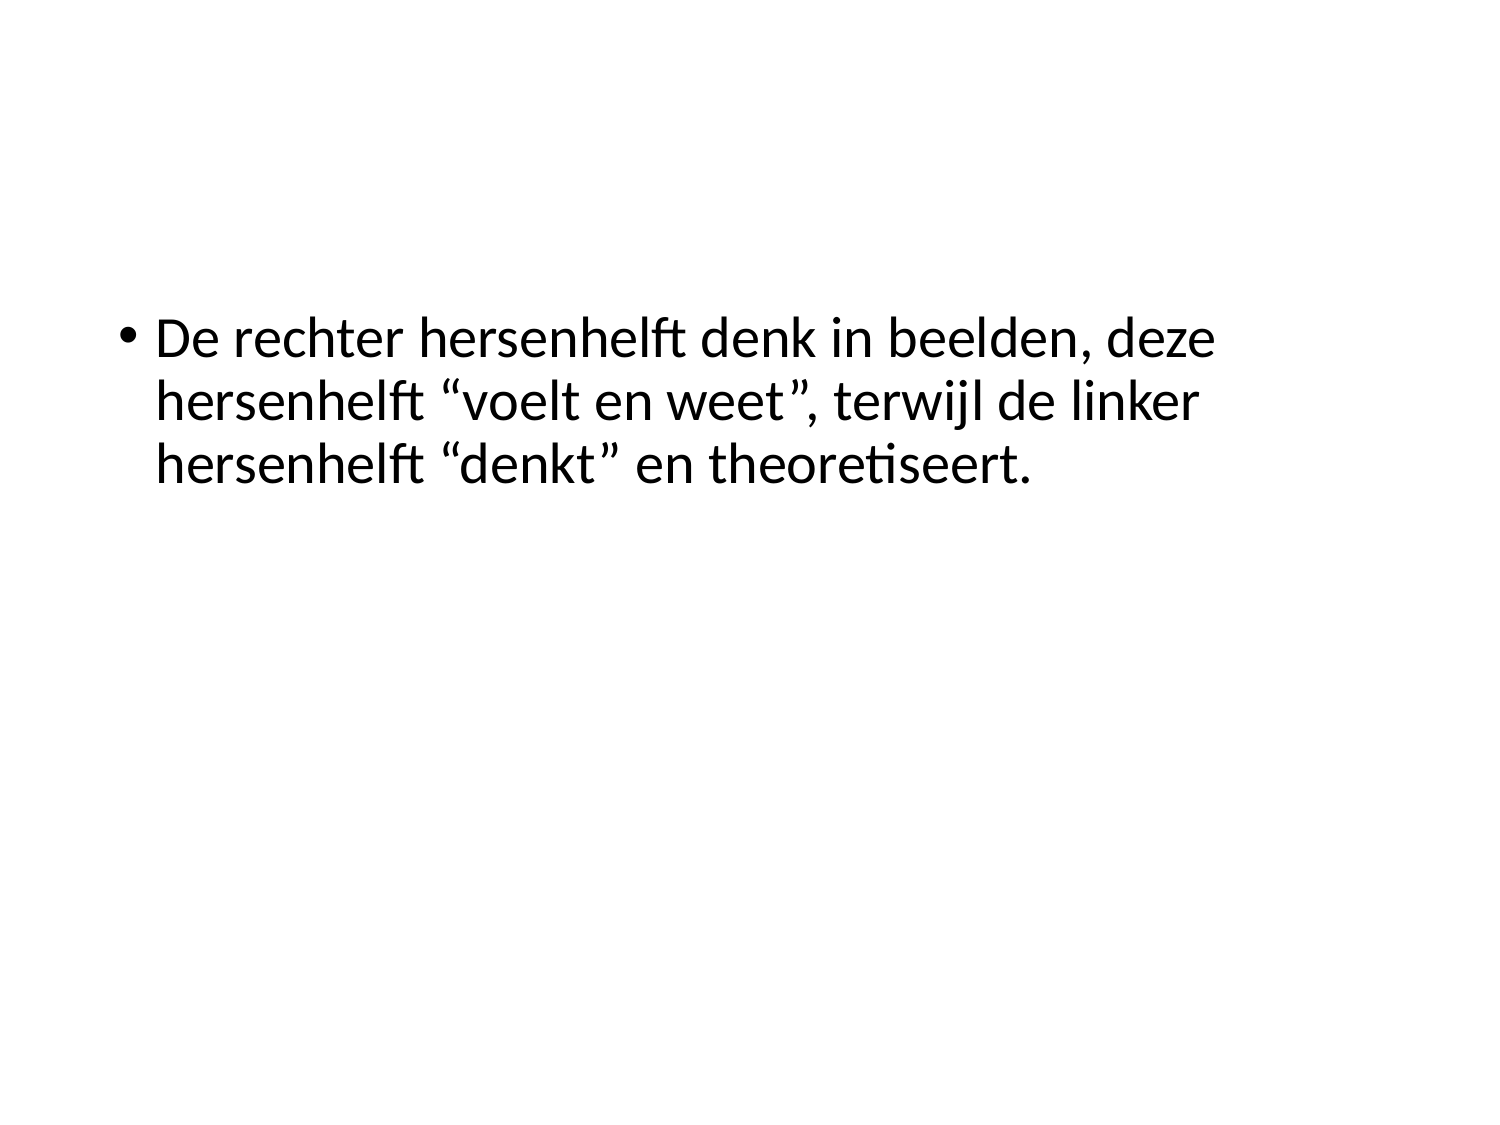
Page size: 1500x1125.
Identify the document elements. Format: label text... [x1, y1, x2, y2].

list De rechter hersenhelft denk in beelden, deze hersenhelft “voelt en weet”, terwijl de linker hersenhelft “denkt” en theoretiseert. [103, 299, 1397, 1014]
